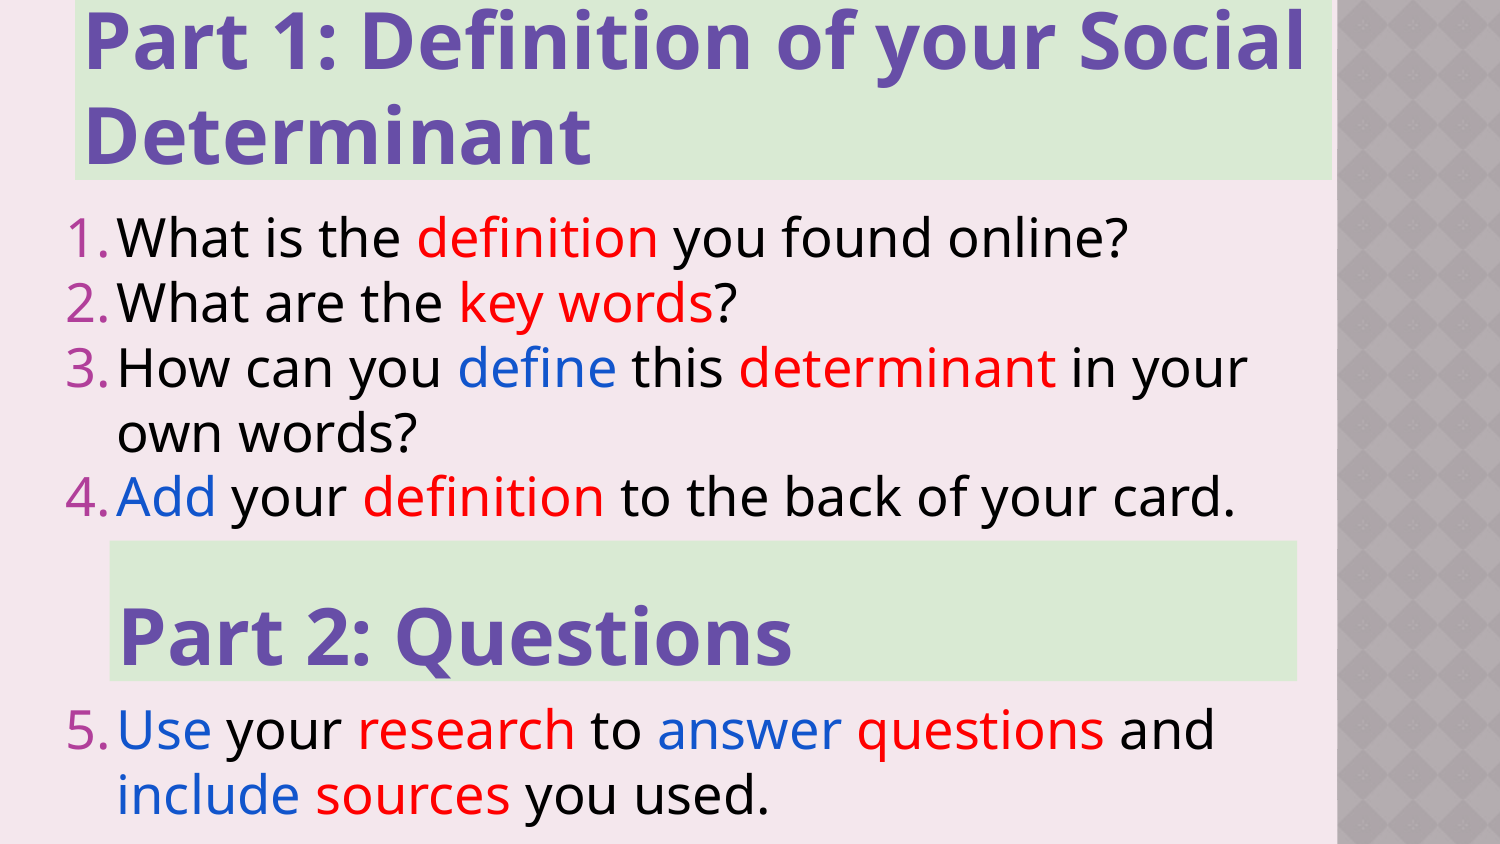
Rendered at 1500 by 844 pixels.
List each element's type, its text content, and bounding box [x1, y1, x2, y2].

list What is the definition you found online? What are the key words? How can you define this determinant in your own words? Add your definition to the back of your card. Use your research to answer questions and include sources you used. [26, 195, 1381, 844]
title Part 1: Definition of your Social Determinant [75, 0, 1332, 180]
title Part 2: Questions [109, 540, 1298, 682]
